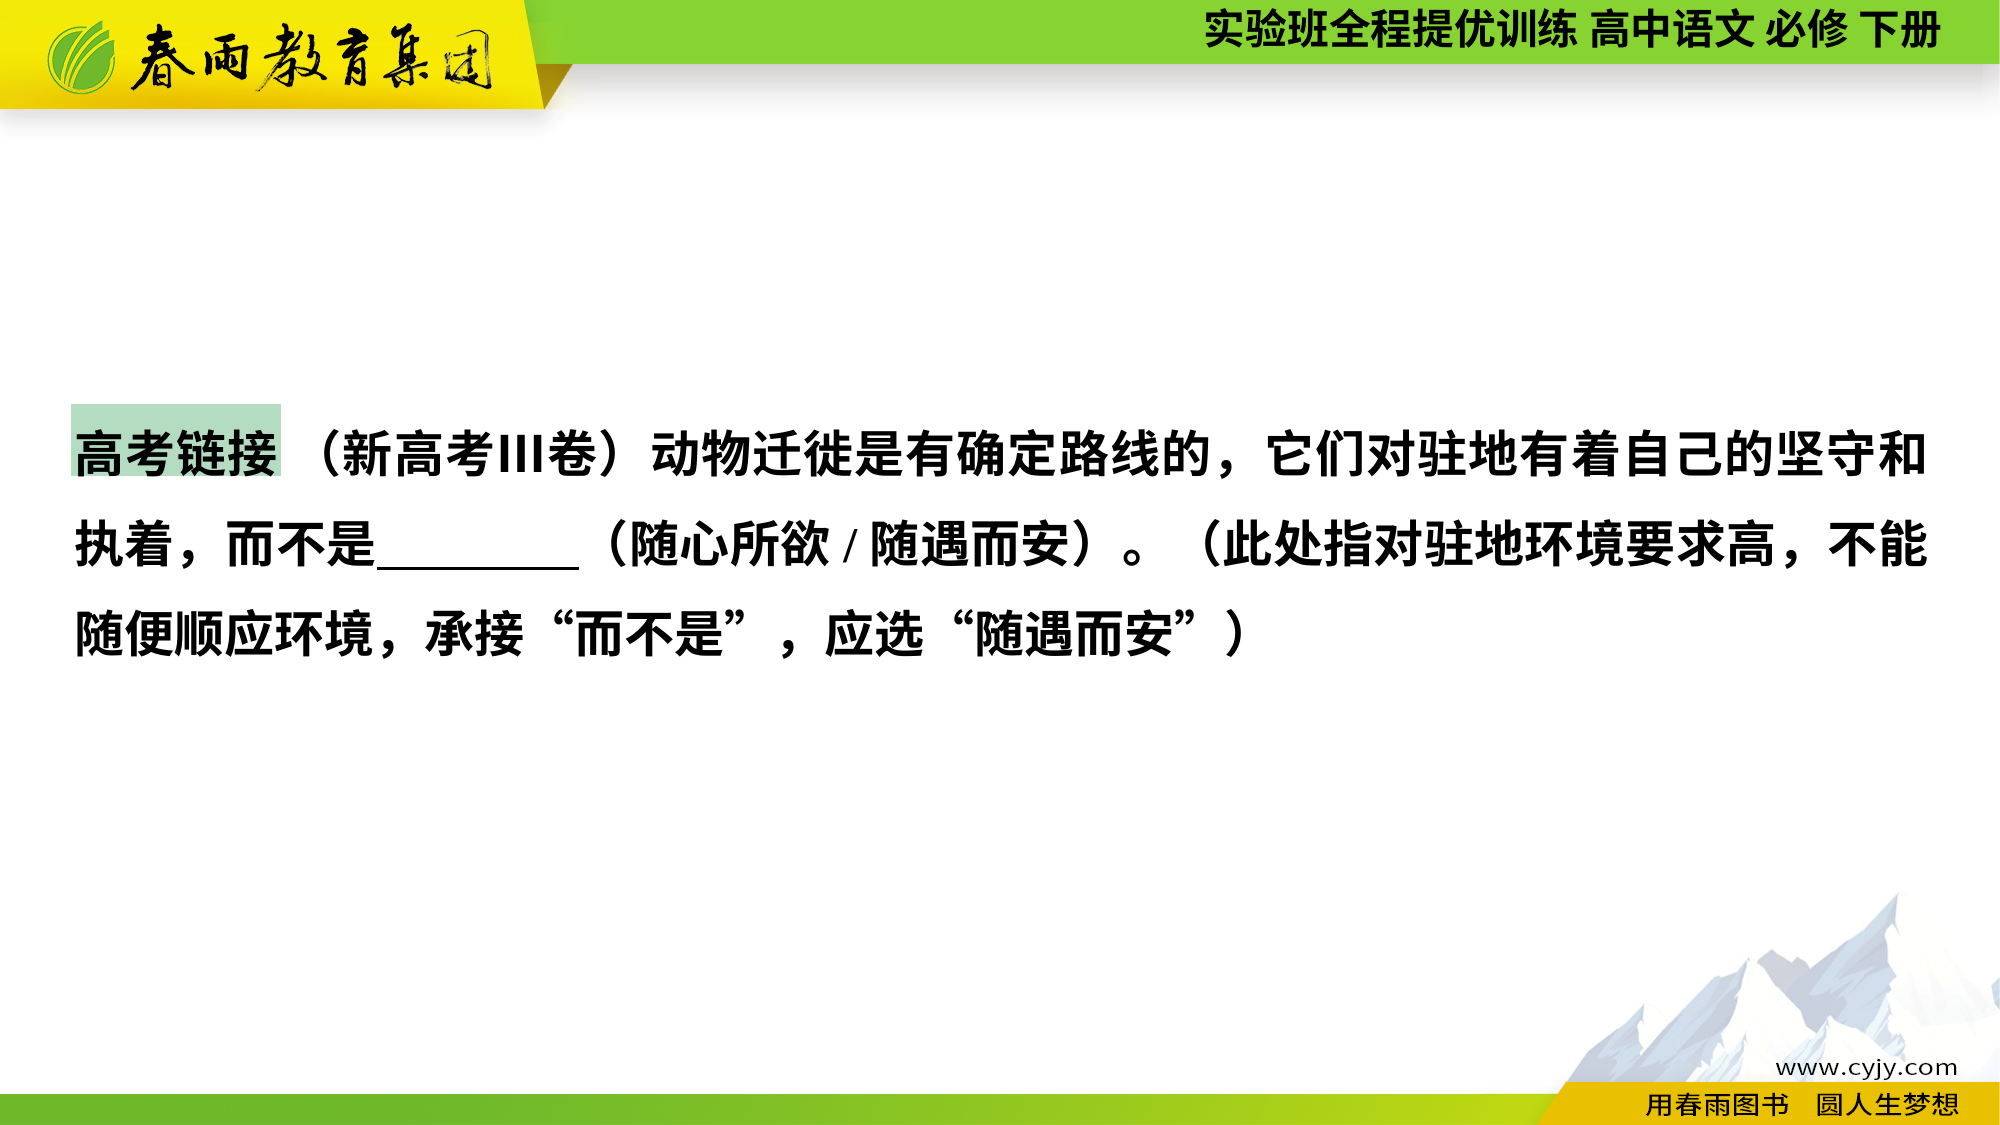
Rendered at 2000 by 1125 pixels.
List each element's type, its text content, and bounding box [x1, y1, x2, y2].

list 高考链接 （新高考Ⅲ卷）动物迁徙是有确定路线的，它们对驻地有着自己的坚守和执着，而不是 （随心所欲/随遇而安）。（此处指对驻地环境要求高，不能随便顺应环境，承接“而不是”，应选“随遇而安”） [59, 385, 1944, 662]
picture [0, 0, 2000, 1125]
